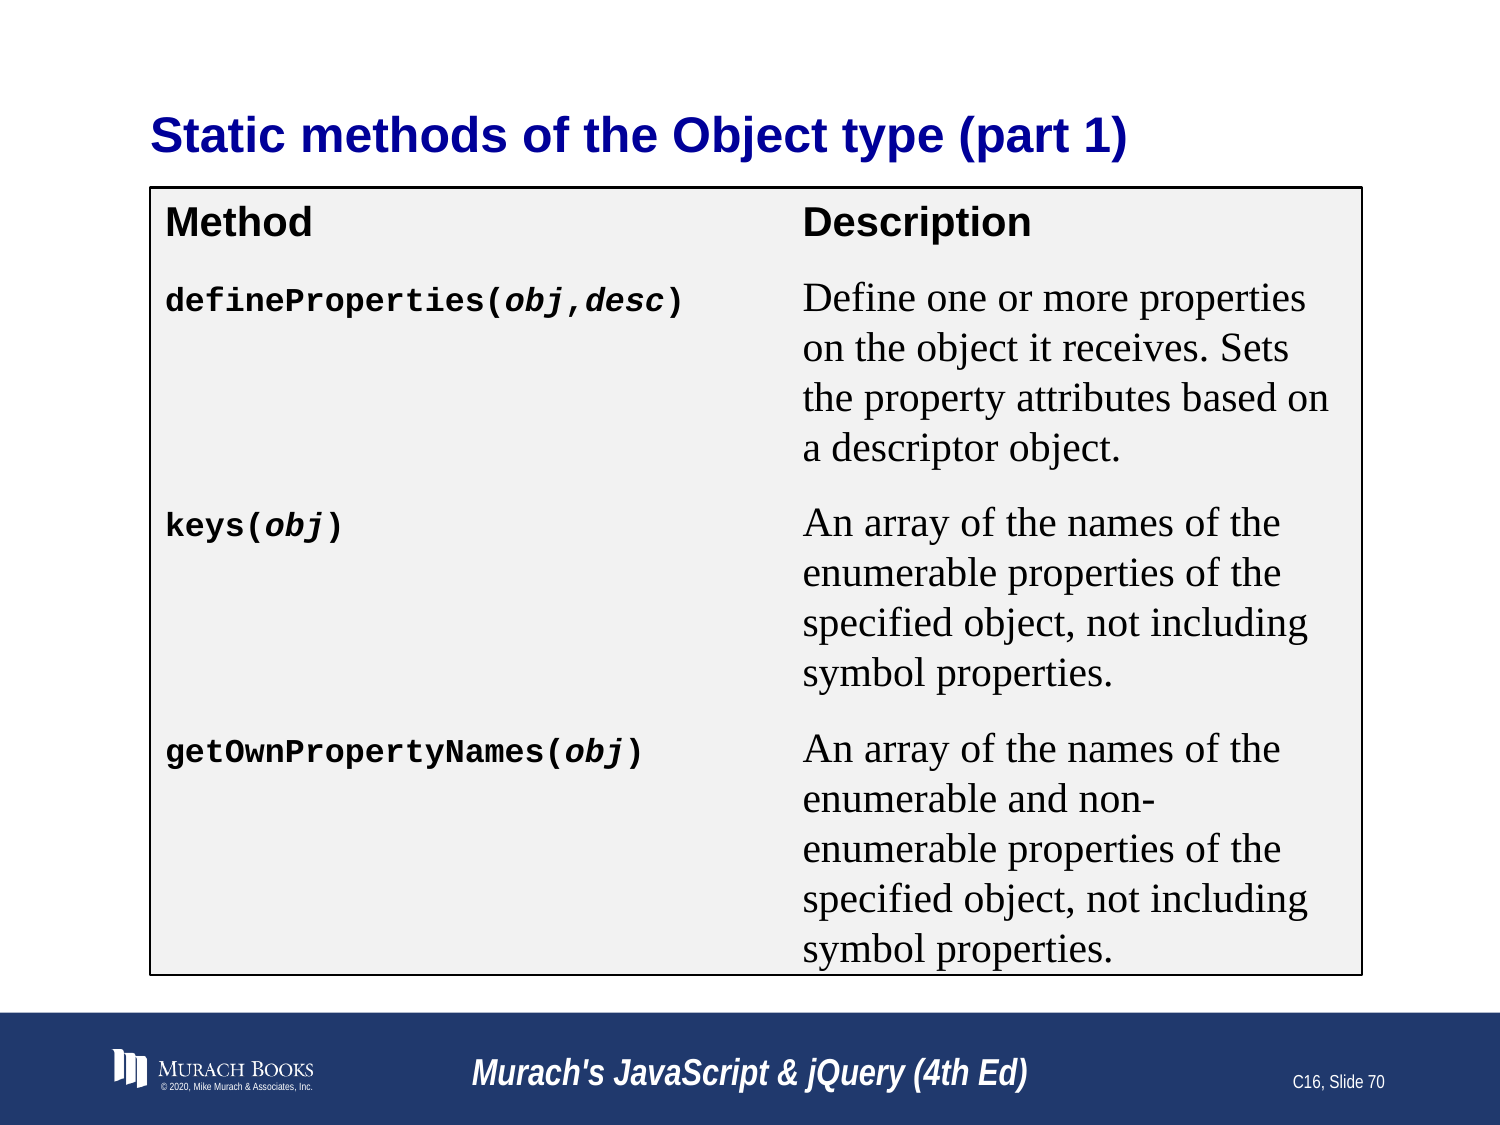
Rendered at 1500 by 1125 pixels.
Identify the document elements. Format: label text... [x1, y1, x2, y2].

footer © 2020, Mike Murach & Associates, Inc. [12, 1025, 463, 1100]
list Method Description defineProperties(obj,desc) Define one or more properties on the object it receives. Sets the property attributes based on a descriptor object. keys(obj) An array of the names of the enumerable properties of the specified object, not including symbol properties. getOwnPropertyNames(obj) An array of the names of the enumerable and non-enumerable properties of the specified object, not including symbol properties. [147, 185, 1365, 978]
slide_number Murach's JavaScript & jQuery (4th Ed) [463, 1025, 1050, 1100]
slide_number C16, Slide 70 [1087, 1025, 1400, 1100]
title Static methods of the Object type (part 1) [150, 102, 1350, 164]
